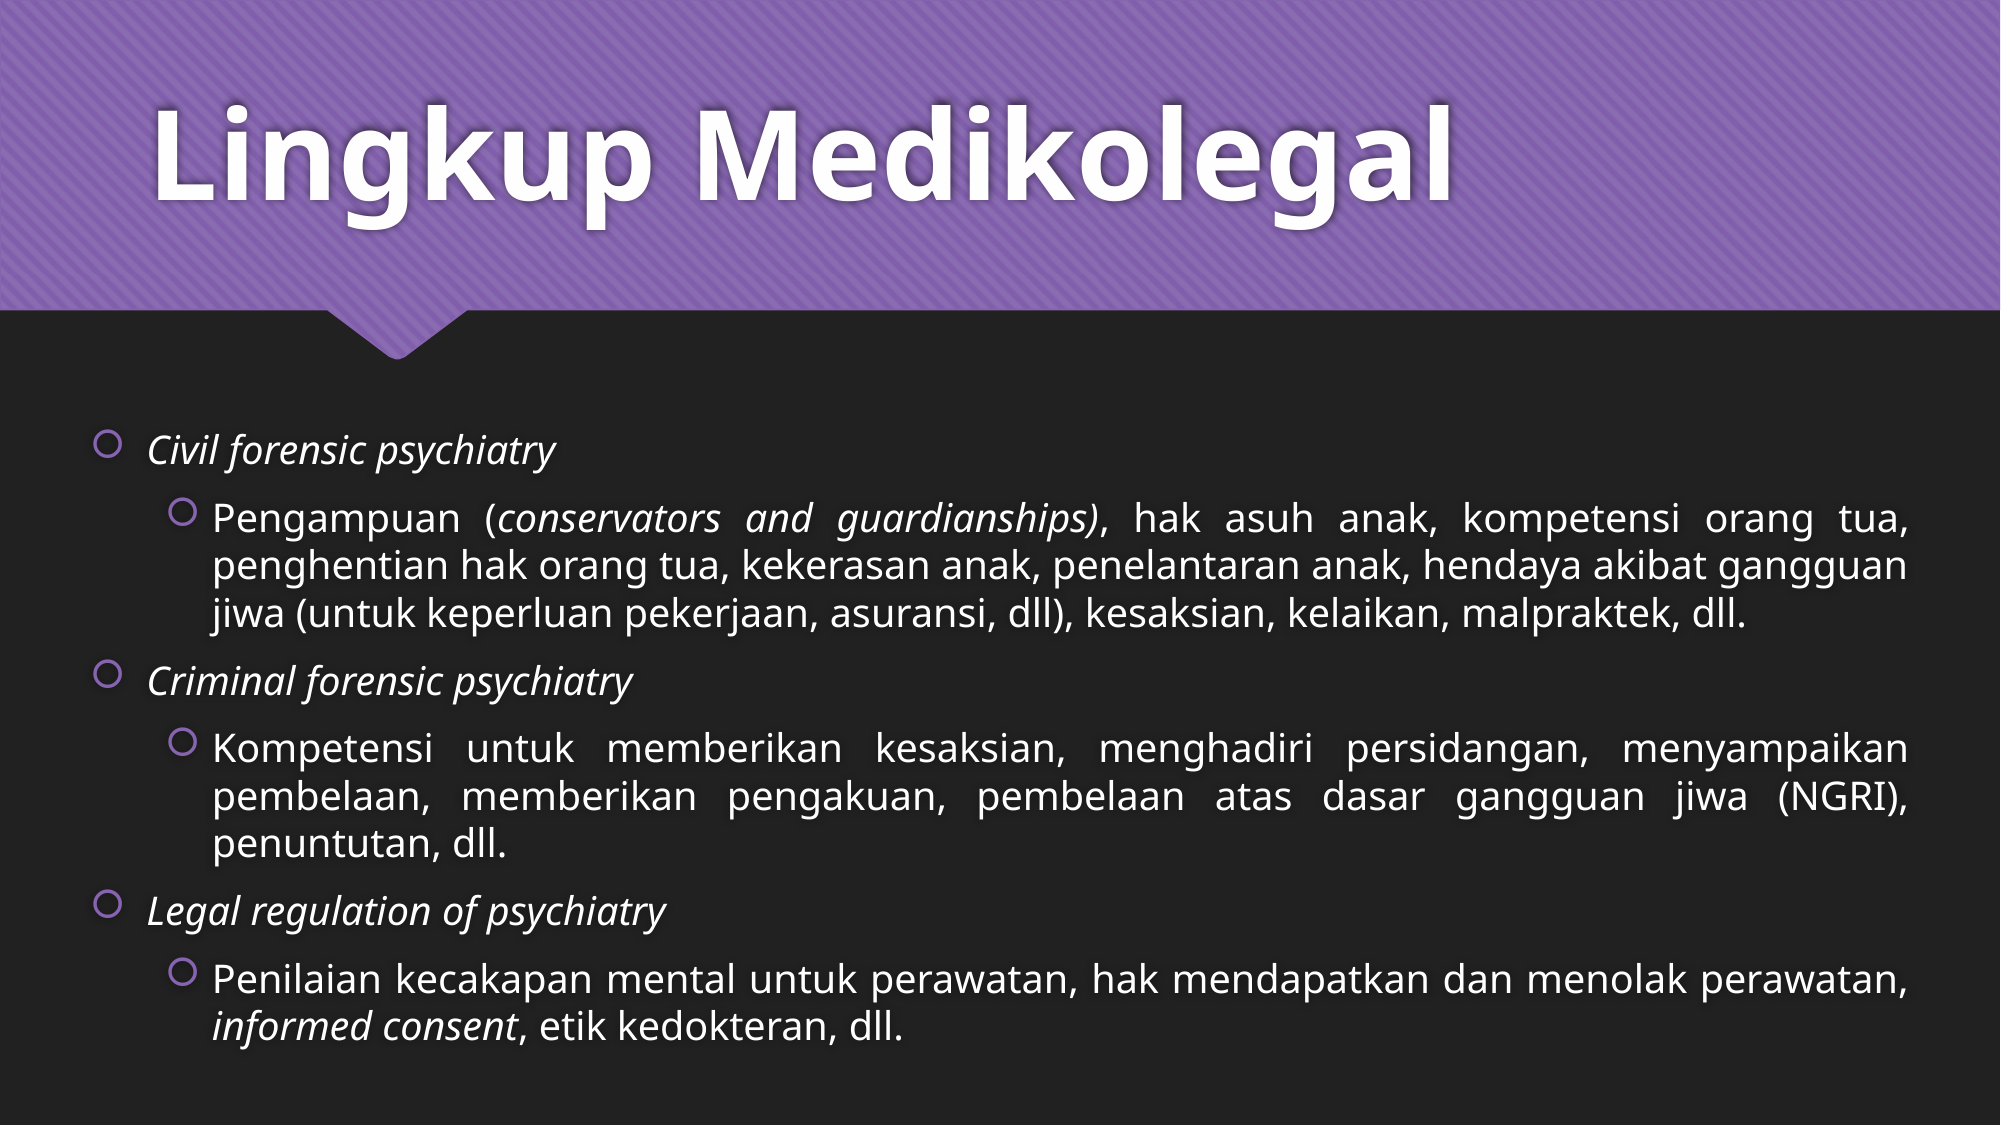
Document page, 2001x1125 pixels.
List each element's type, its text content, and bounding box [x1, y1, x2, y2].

title Lingkup Medikolegal [132, 73, 1868, 233]
list Civil forensic psychiatry Pengampuan (conservators and guardianships), hak asuh anak, kompetensi orang tua, penghentian hak orang tua, kekerasan anak, penelantaran anak, hendaya akibat gangguan jiwa (untuk keperluan pekerjaan, asuransi, dll), kesaksian, kelaikan, malpraktek, dll. Criminal forensic psychiatry Kompetensi untuk memberikan kesaksian, menghadiri persidangan, menyampaikan pembelaan, memberikan pengakuan, pembelaan atas dasar gangguan jiwa (NGRI), penuntutan, dll. Legal regulation of psychiatry Penilaian kecakapan mental untuk perawatan, hak mendapatkan dan menolak perawatan, informed consent, etik kedokteran, dll. [75, 384, 1926, 1089]
